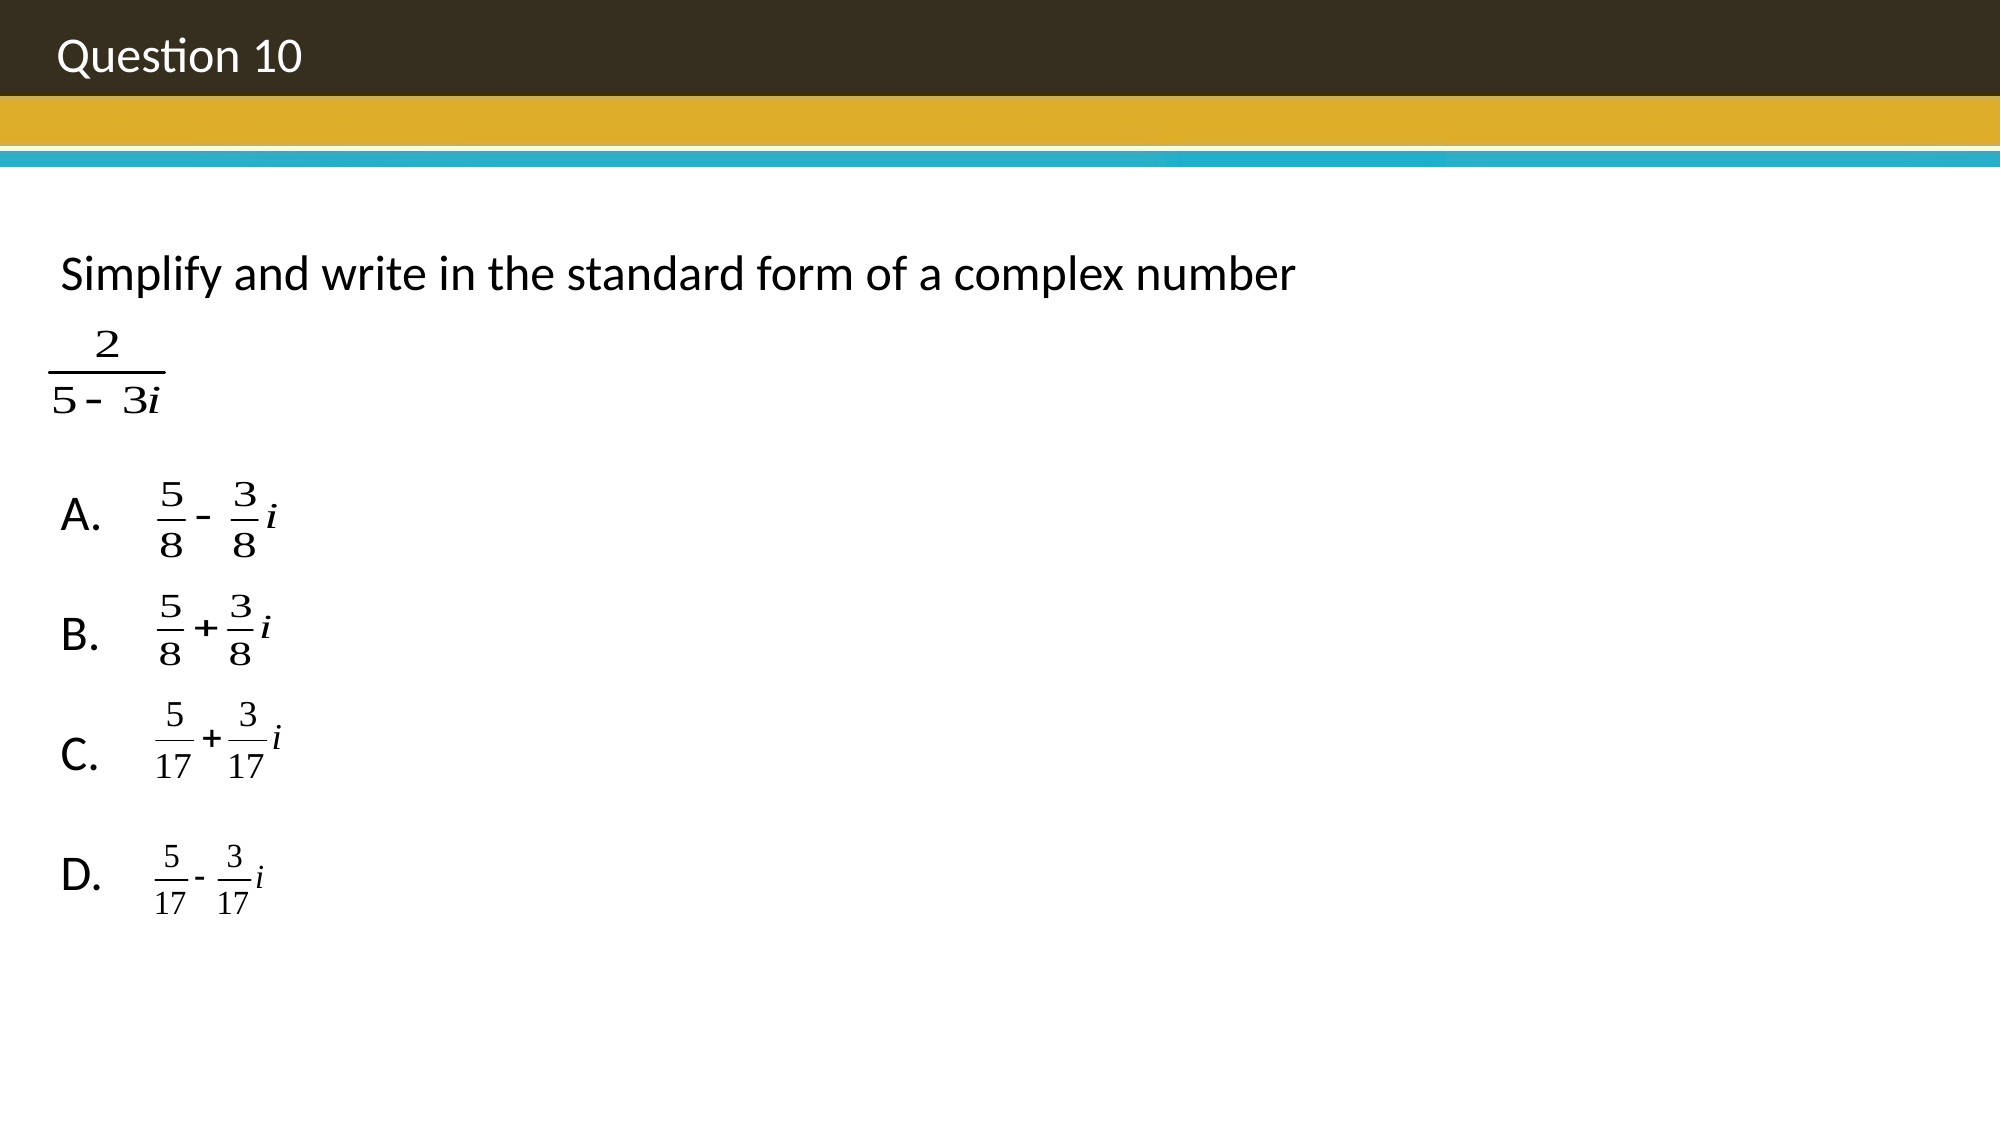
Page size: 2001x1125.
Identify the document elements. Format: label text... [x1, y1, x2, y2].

picture [149, 834, 272, 922]
picture [149, 471, 290, 566]
text_box Simplify and write in the standard form of a complex number A. B. C. D. [45, 233, 1782, 969]
picture [40, 319, 175, 423]
text_box Question 10 [41, 14, 318, 90]
picture [149, 584, 283, 673]
picture [149, 691, 290, 787]
picture [0, 0, 2000, 167]
